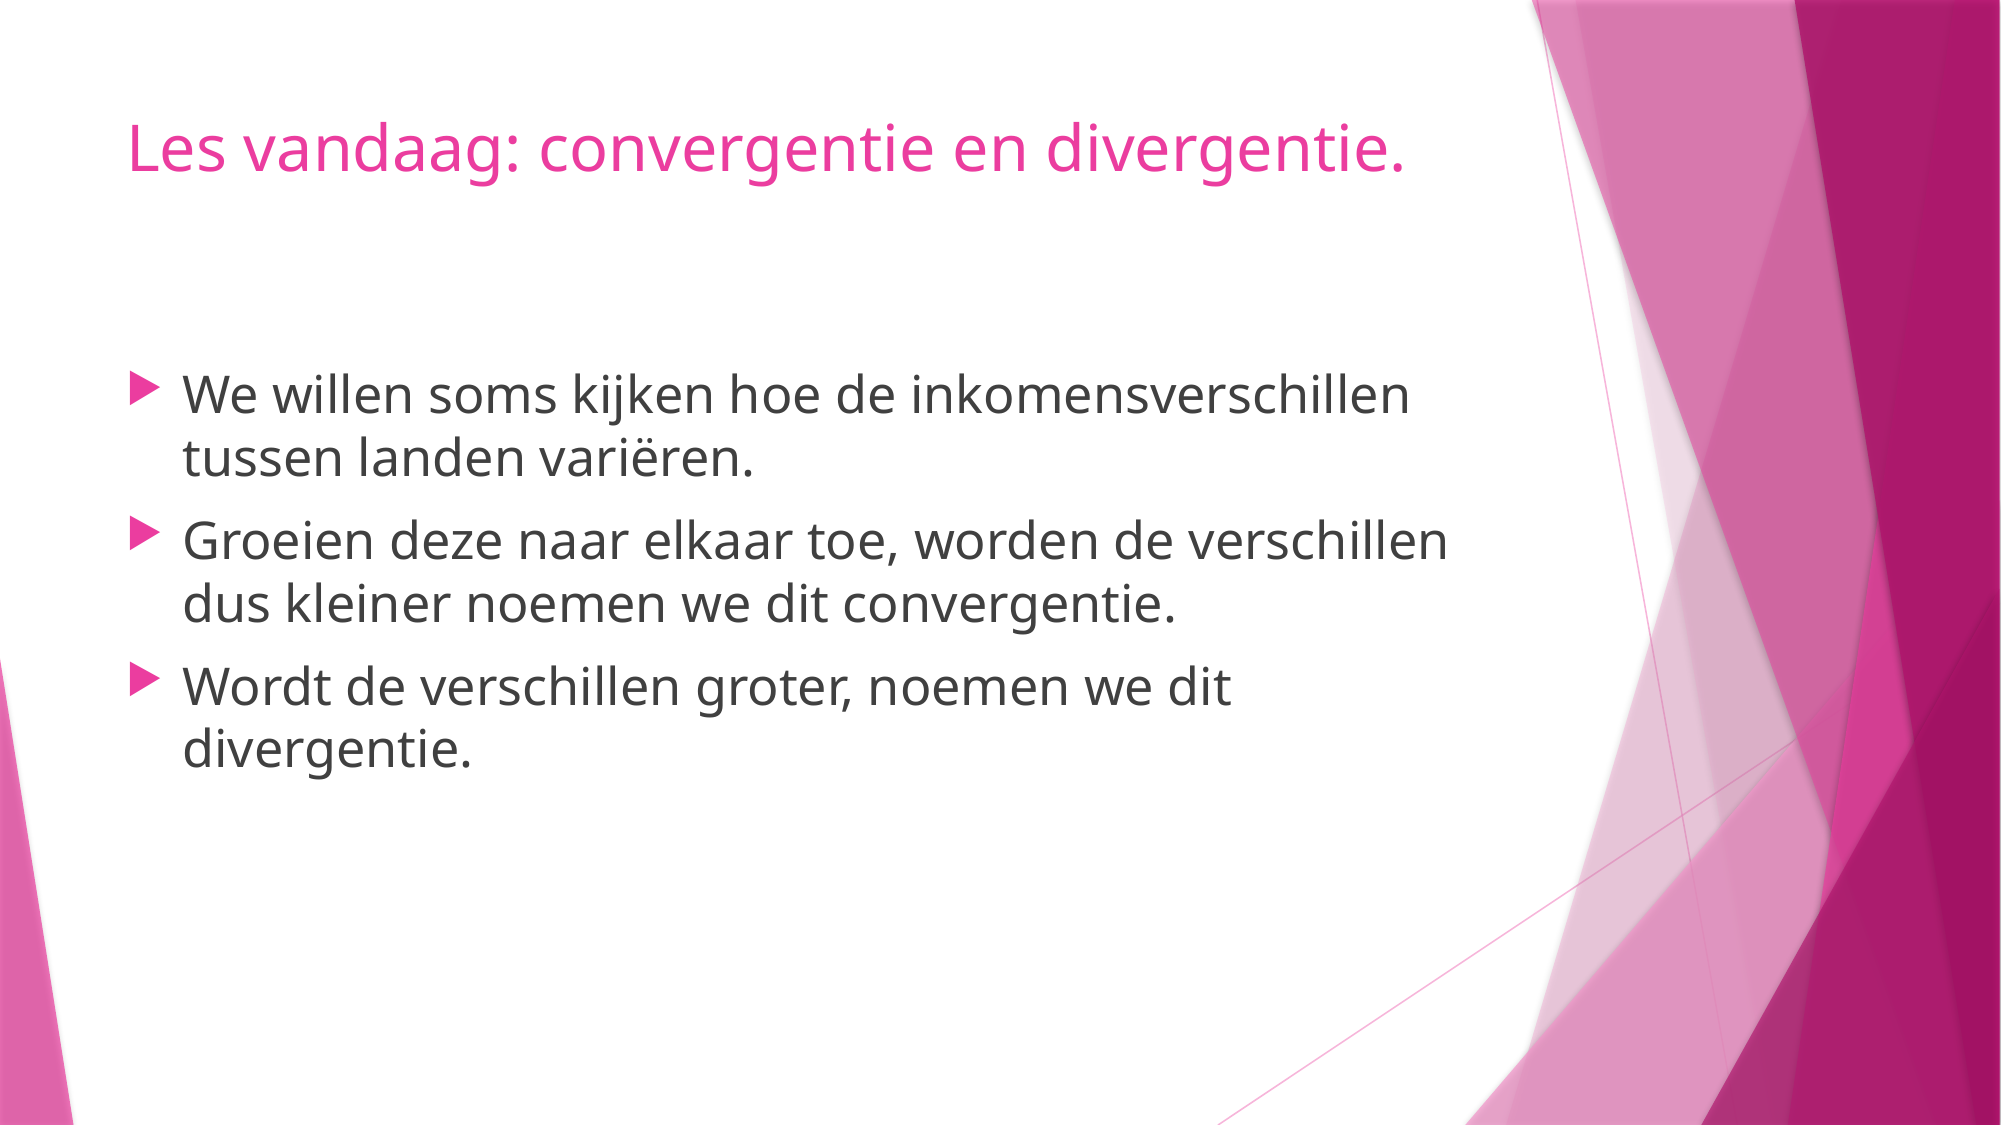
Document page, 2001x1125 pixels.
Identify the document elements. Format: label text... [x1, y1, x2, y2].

list We willen soms kijken hoe de inkomensverschillen tussen landen variëren. Groeien deze naar elkaar toe, worden de verschillen dus kleiner noemen we dit convergentie. Wordt de verschillen groter, noemen we dit divergentie. [111, 354, 1522, 992]
title Les vandaag: convergentie en divergentie. [111, 99, 1522, 317]
